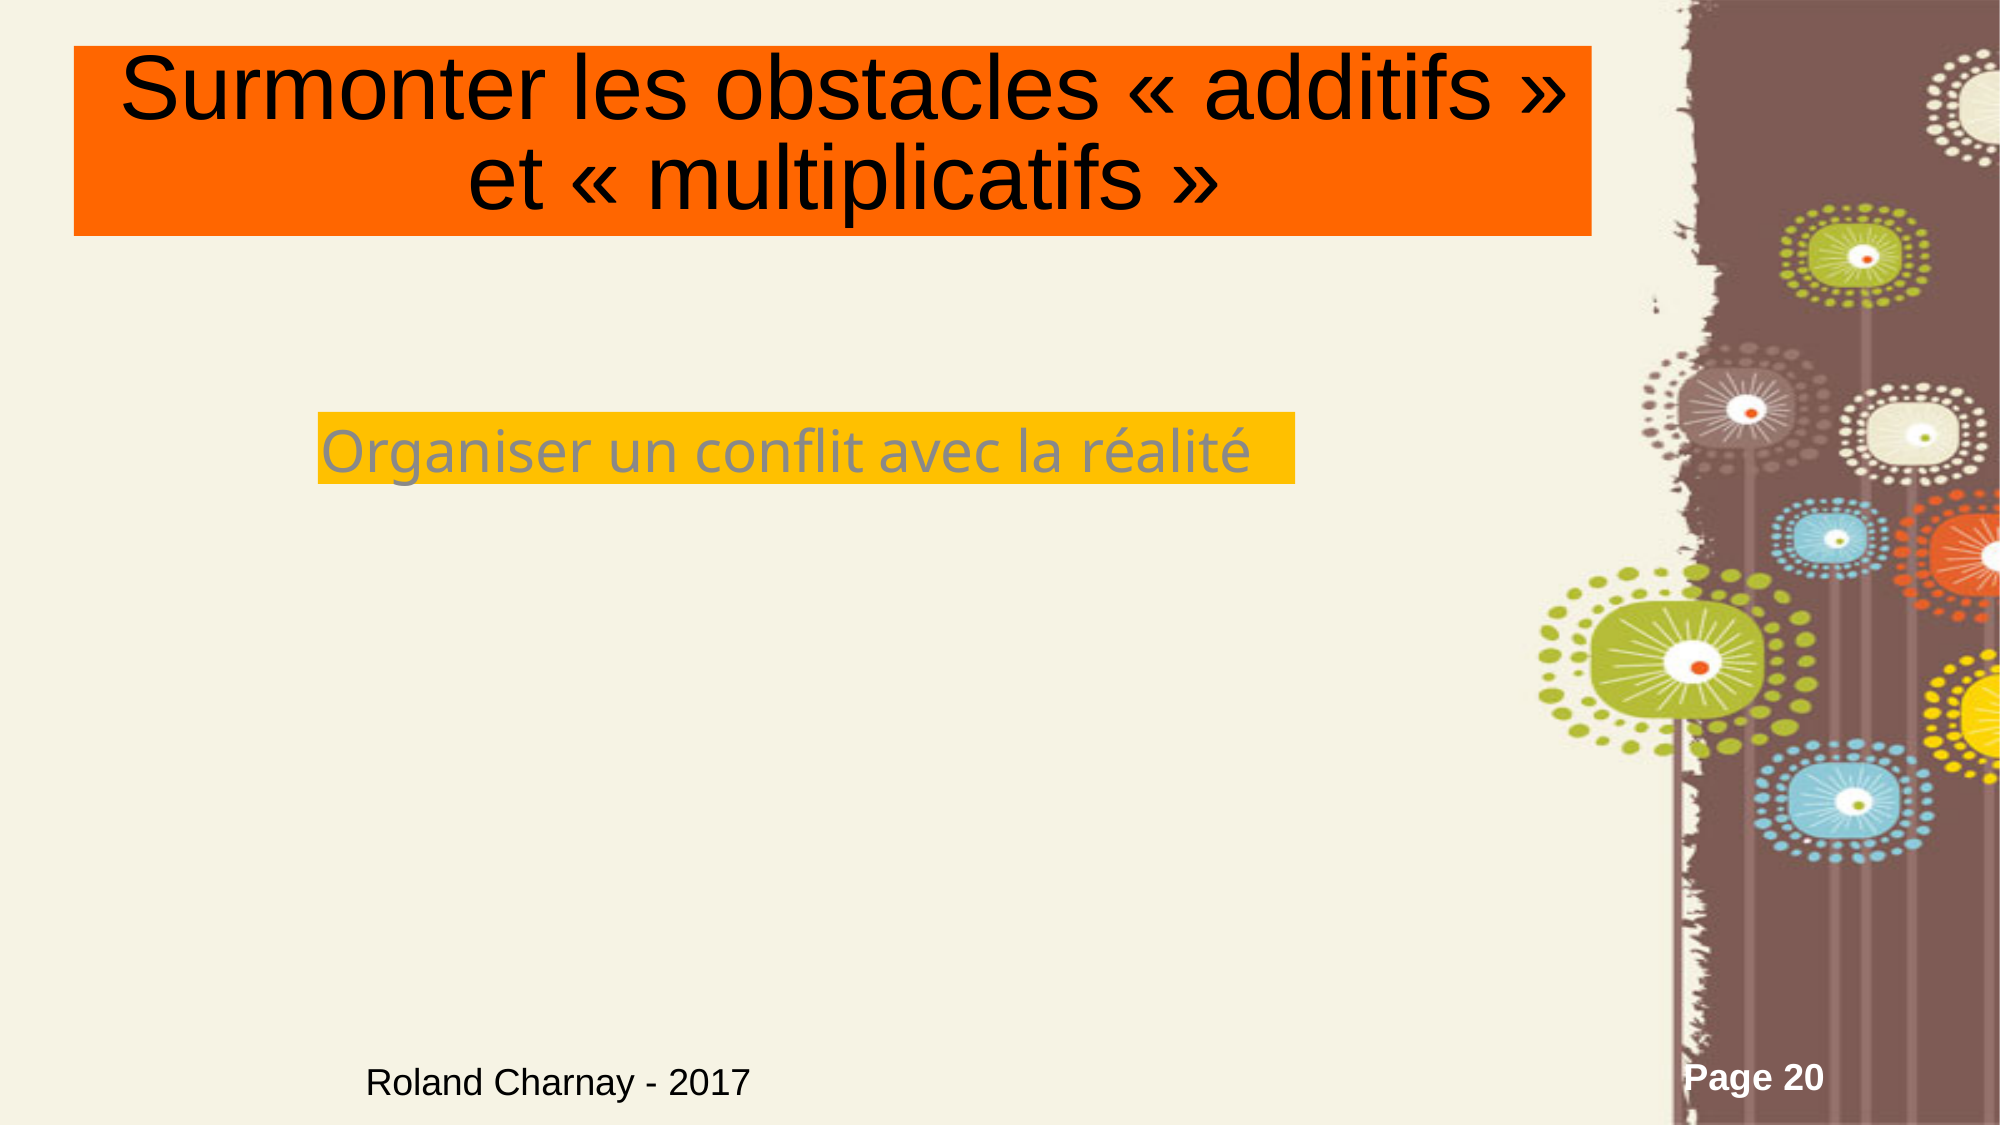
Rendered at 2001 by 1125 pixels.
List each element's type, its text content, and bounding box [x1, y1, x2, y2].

footer Roland Charnay - 2017 [363, 1055, 802, 1125]
picture [0, 0, 2000, 1125]
text_box Organiser un conflit avec la réalité [317, 411, 1296, 484]
title Surmonter les obstacles « additifs » et « multiplicatifs » [73, 45, 1592, 236]
